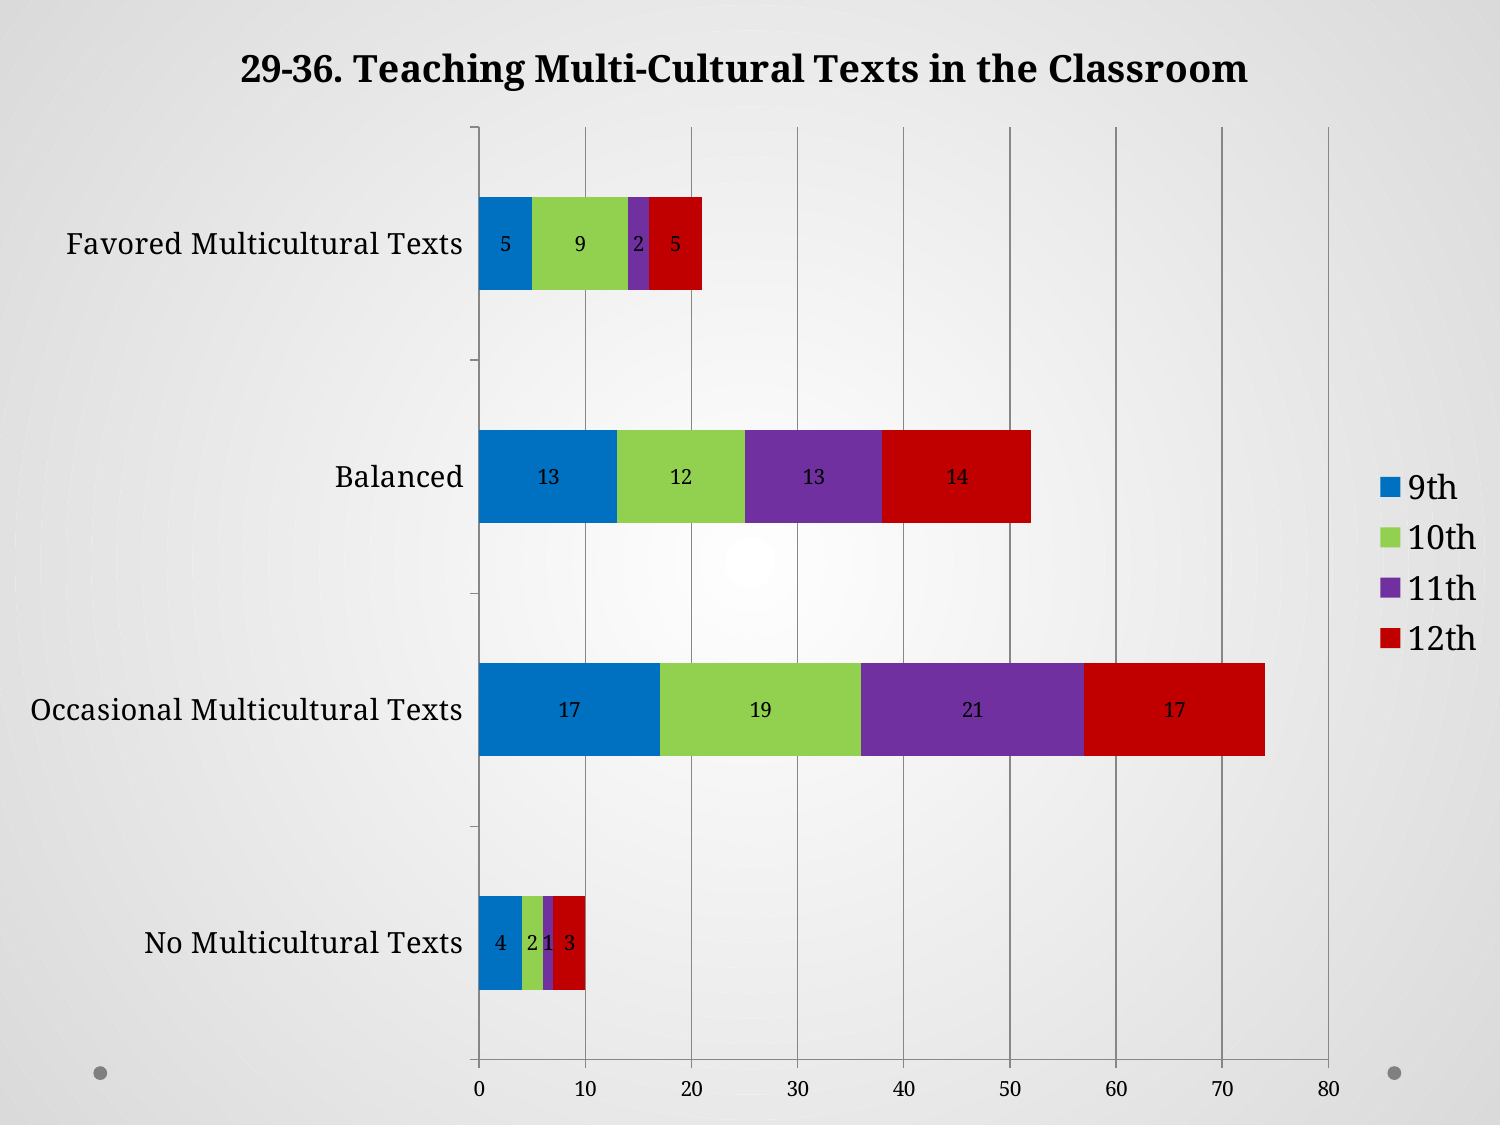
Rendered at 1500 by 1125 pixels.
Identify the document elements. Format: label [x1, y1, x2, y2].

chart [0, 0, 1500, 1125]
